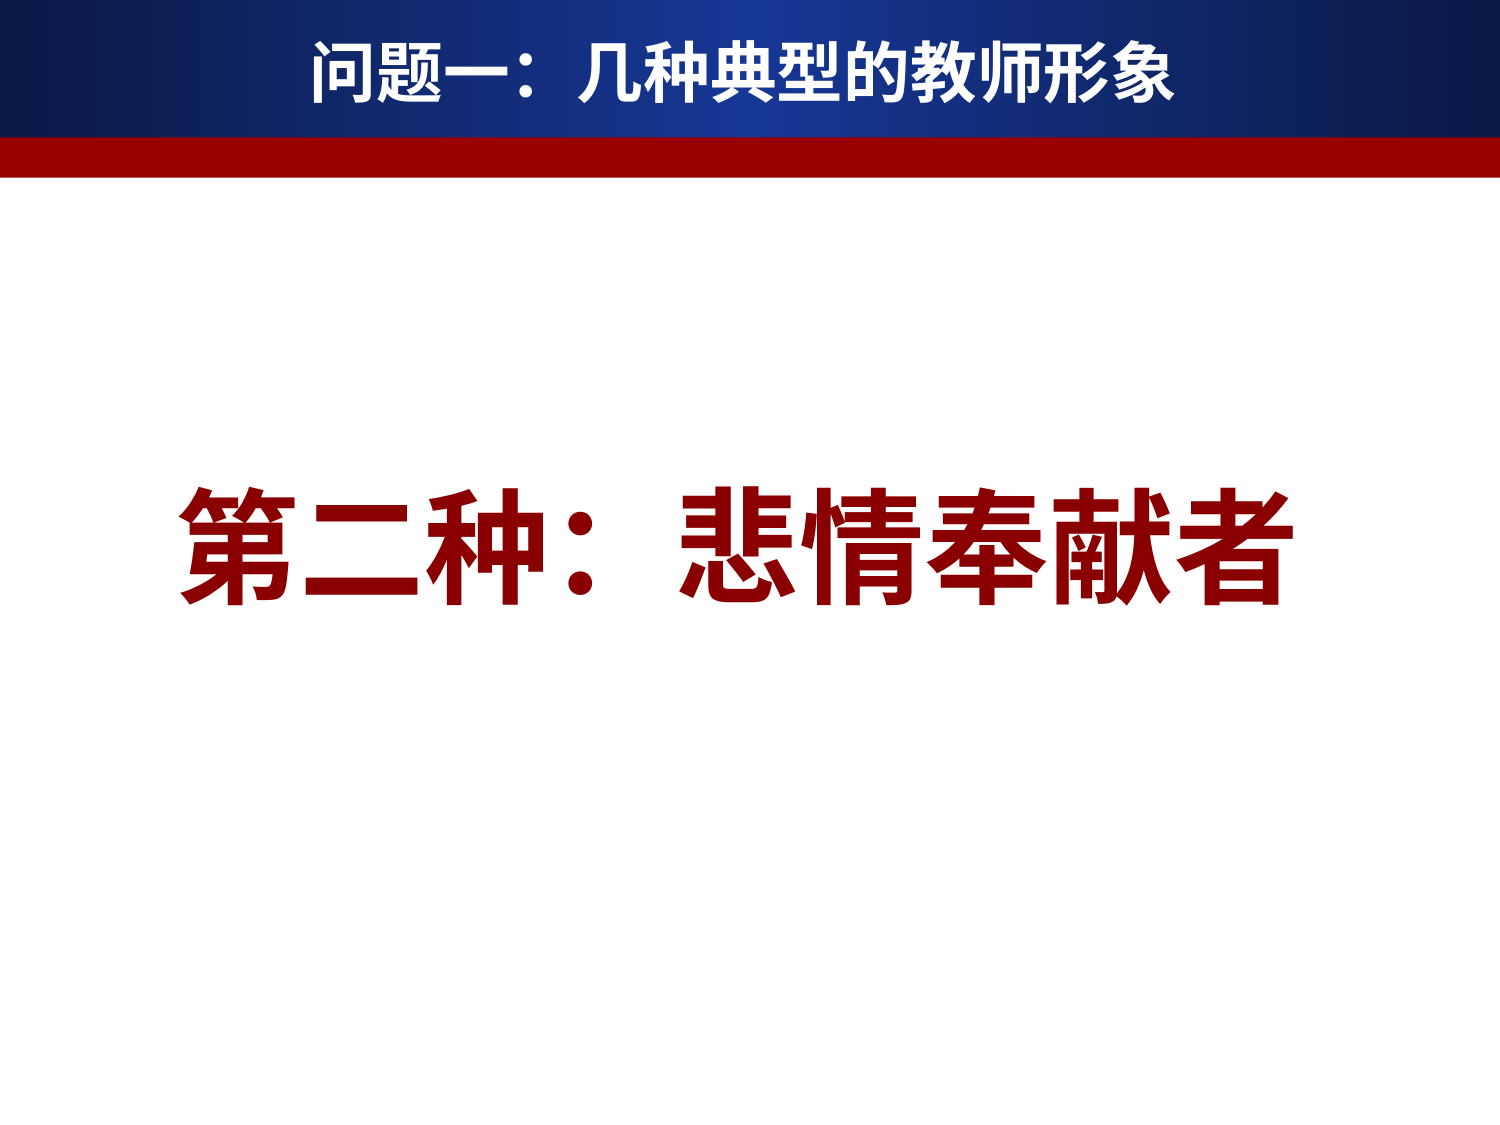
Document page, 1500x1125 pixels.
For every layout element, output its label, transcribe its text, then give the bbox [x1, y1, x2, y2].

list 第二种：悲情奉献者 [159, 491, 1341, 657]
title 问题一：几种典型的教师形象 [50, 24, 1438, 118]
